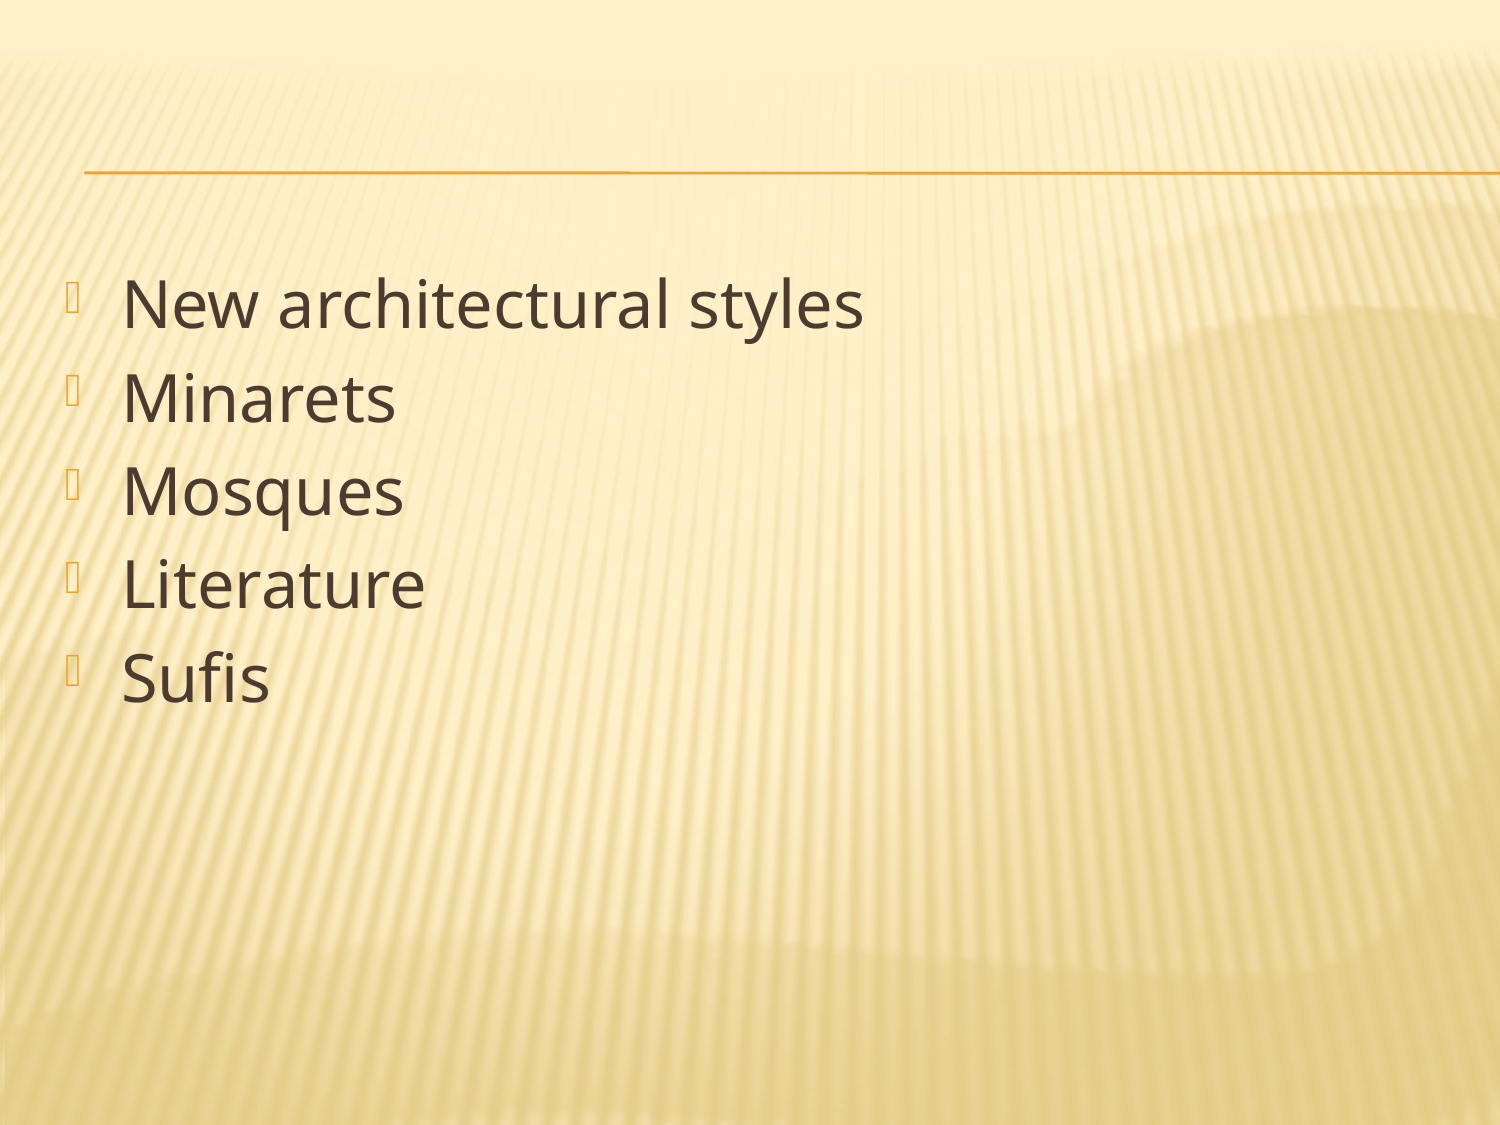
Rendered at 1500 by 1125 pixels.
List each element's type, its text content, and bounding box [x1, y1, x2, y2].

list New architectural styles Minarets Mosques Literature Sufis [50, 254, 1475, 998]
